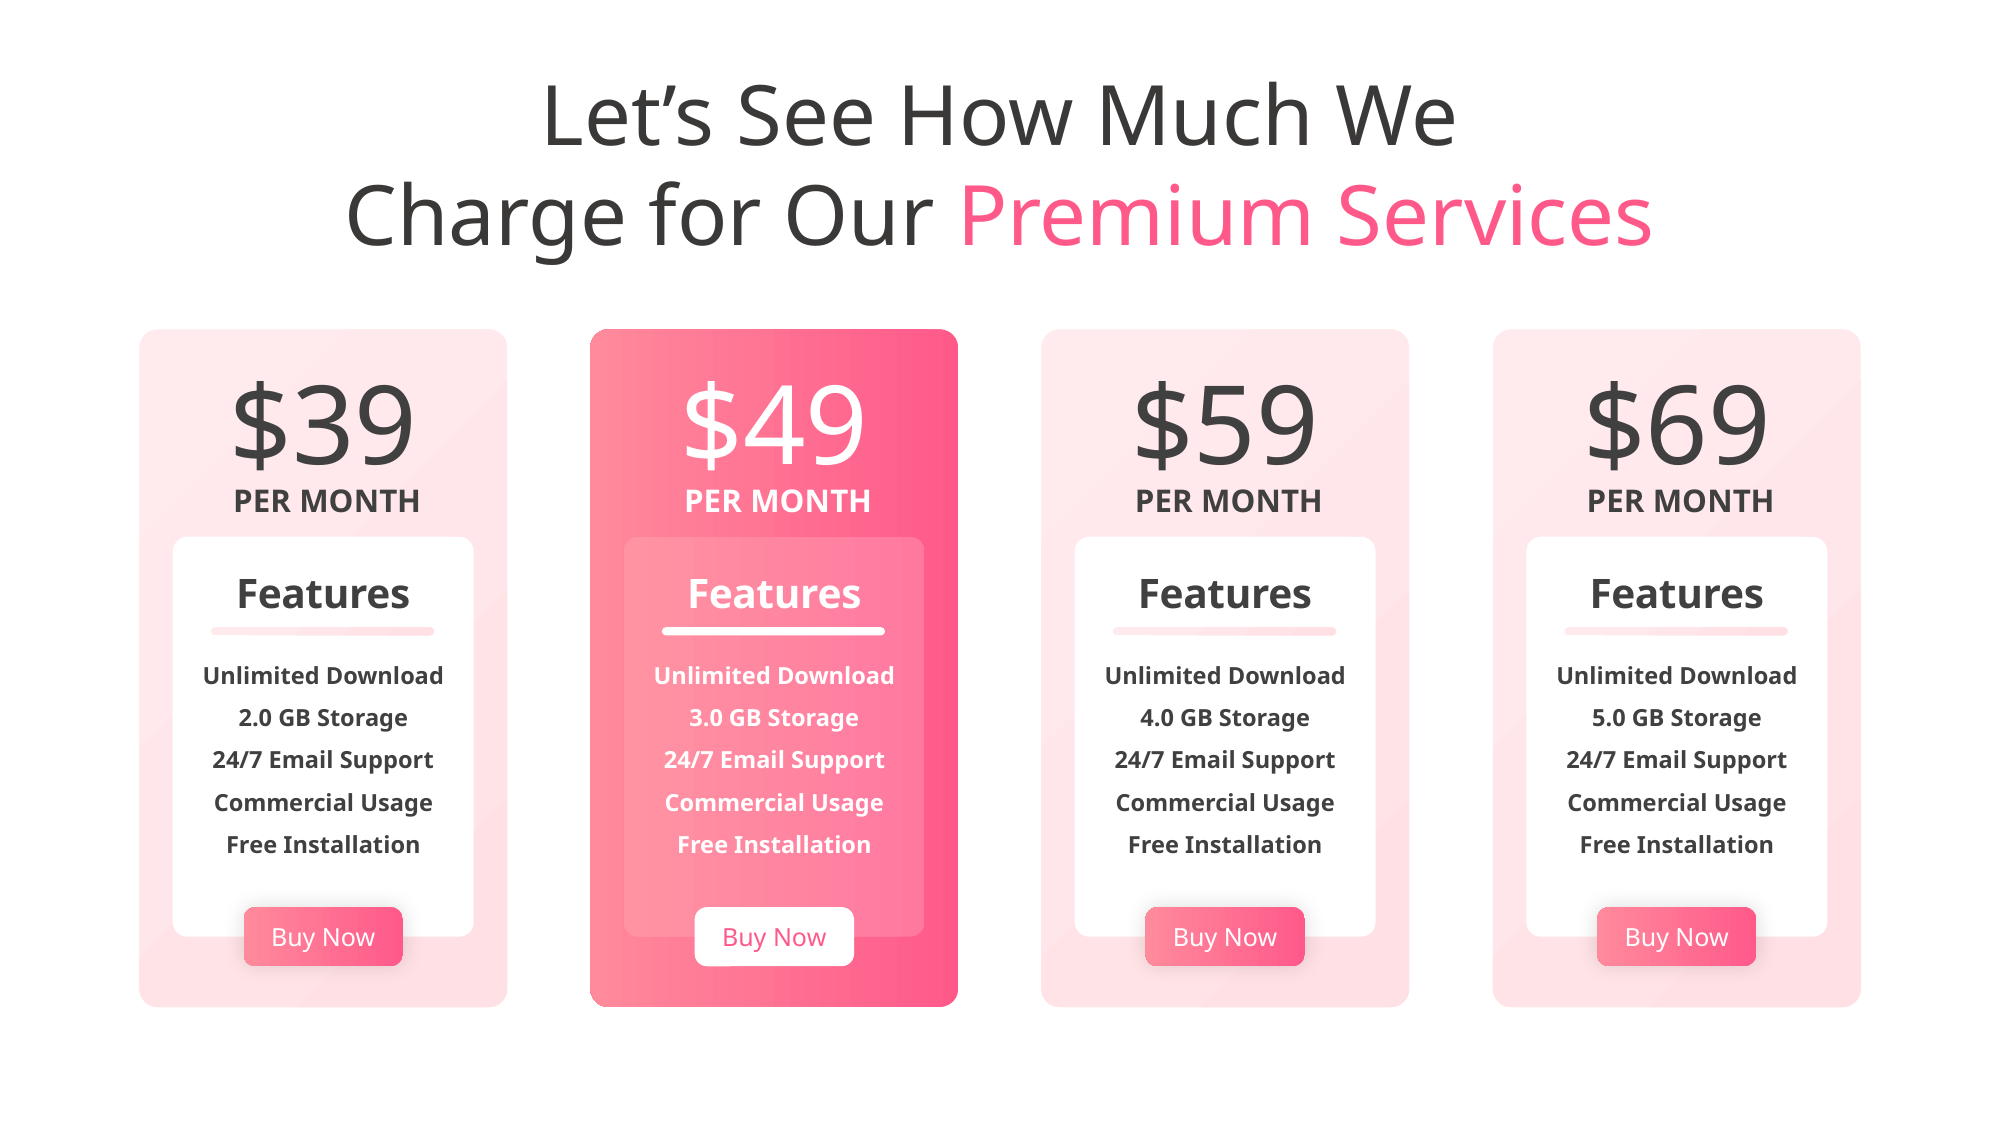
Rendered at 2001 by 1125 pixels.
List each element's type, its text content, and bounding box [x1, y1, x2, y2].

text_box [590, 329, 959, 1008]
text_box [1492, 329, 1861, 1008]
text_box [1041, 329, 1410, 1008]
text_box Let’s See How Much We Charge for Our Premium Services [211, 55, 1789, 270]
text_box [139, 329, 508, 1008]
